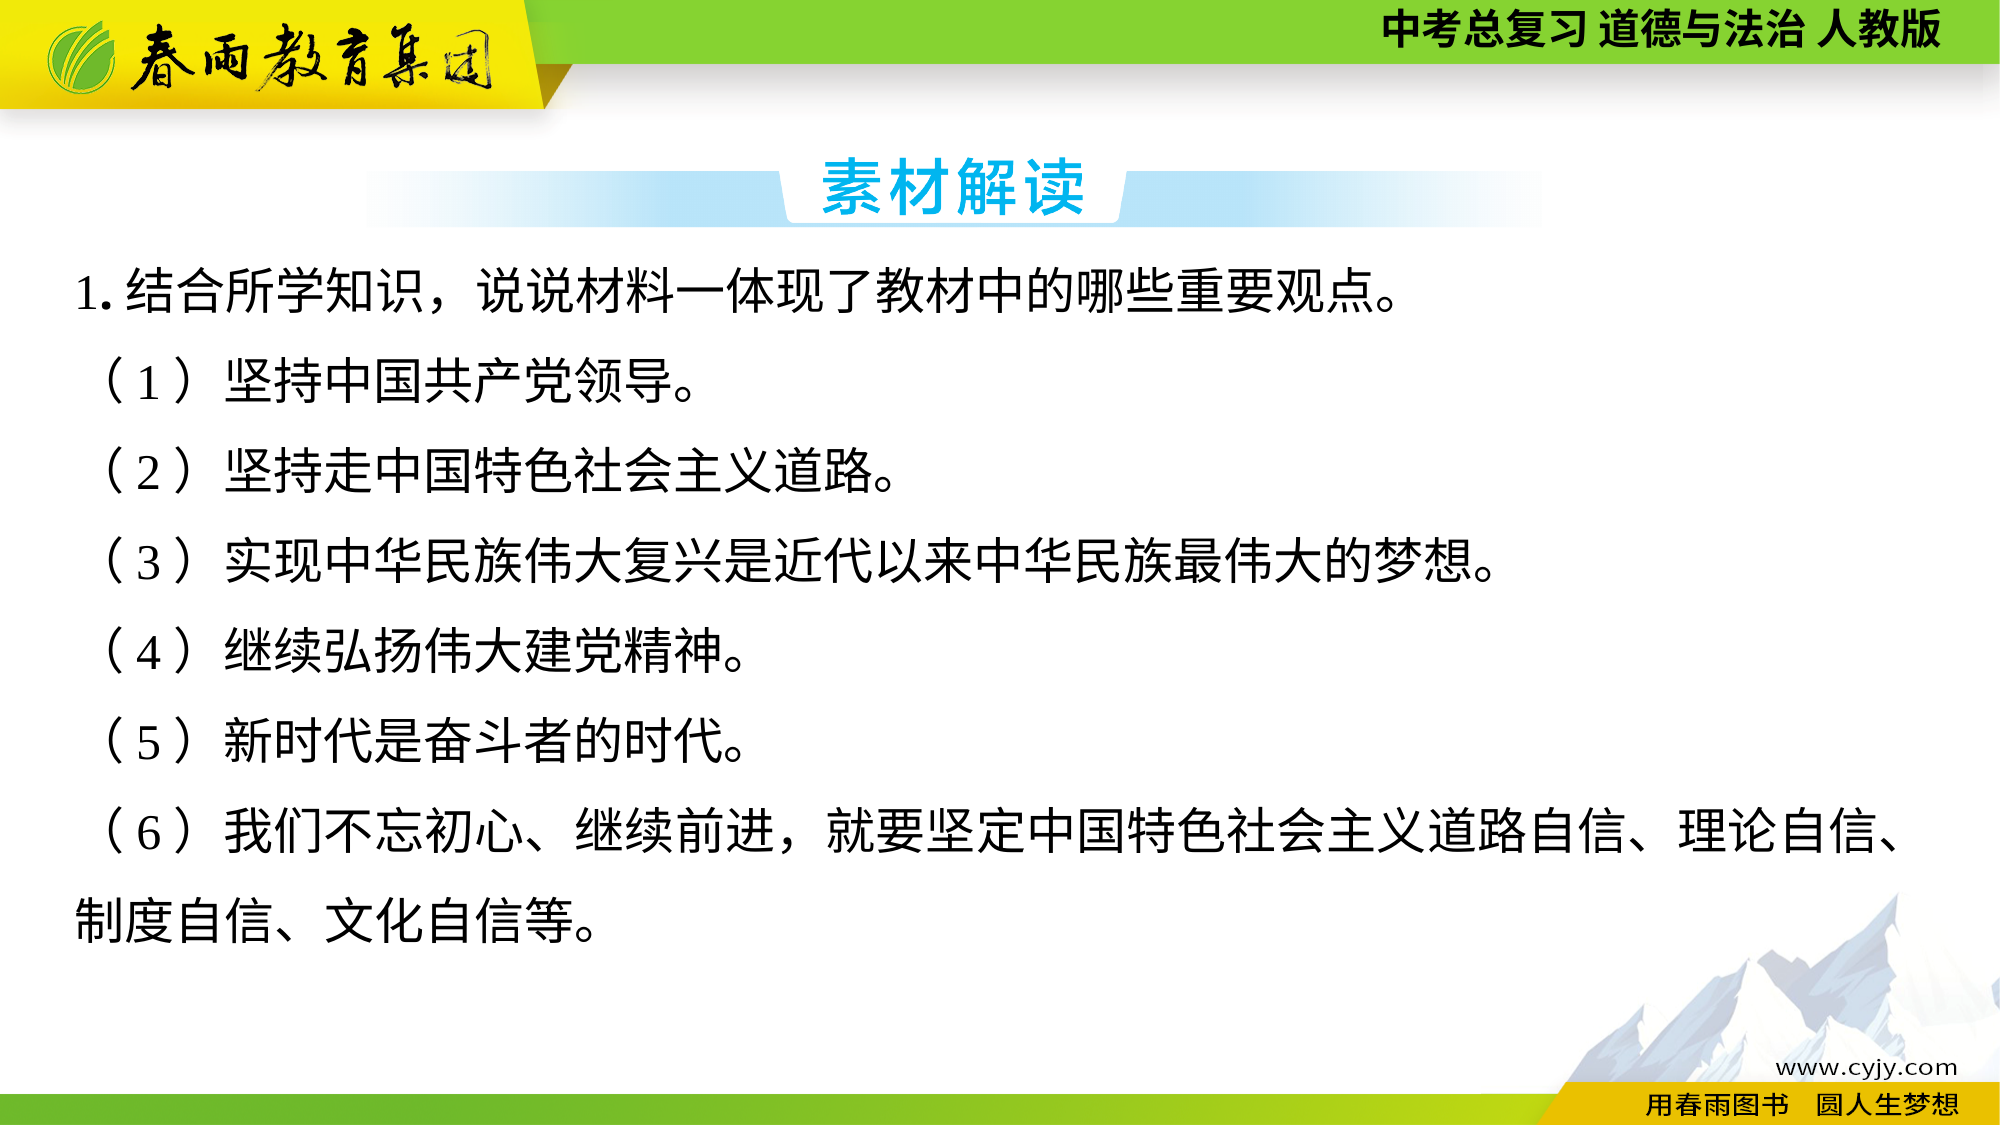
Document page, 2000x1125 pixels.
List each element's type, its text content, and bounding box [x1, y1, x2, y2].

list 1.结合所学知识，说说材料一体现了教材中的哪些重要观点。 （1）坚持中国共产党领导。 （2）坚持走中国特色社会主义道路。 （3）实现中华民族伟大复兴是近代以来中华民族最伟大的梦想。 （4）继续弘扬伟大建党精神。 （5）新时代是奋斗者的时代。 （6）我们不忘初心、继续前进，就要坚定中国特色社会主义道路自信、理论自信、制度自信、文化自信等。 [59, 221, 1944, 953]
picture [0, 0, 2000, 1125]
